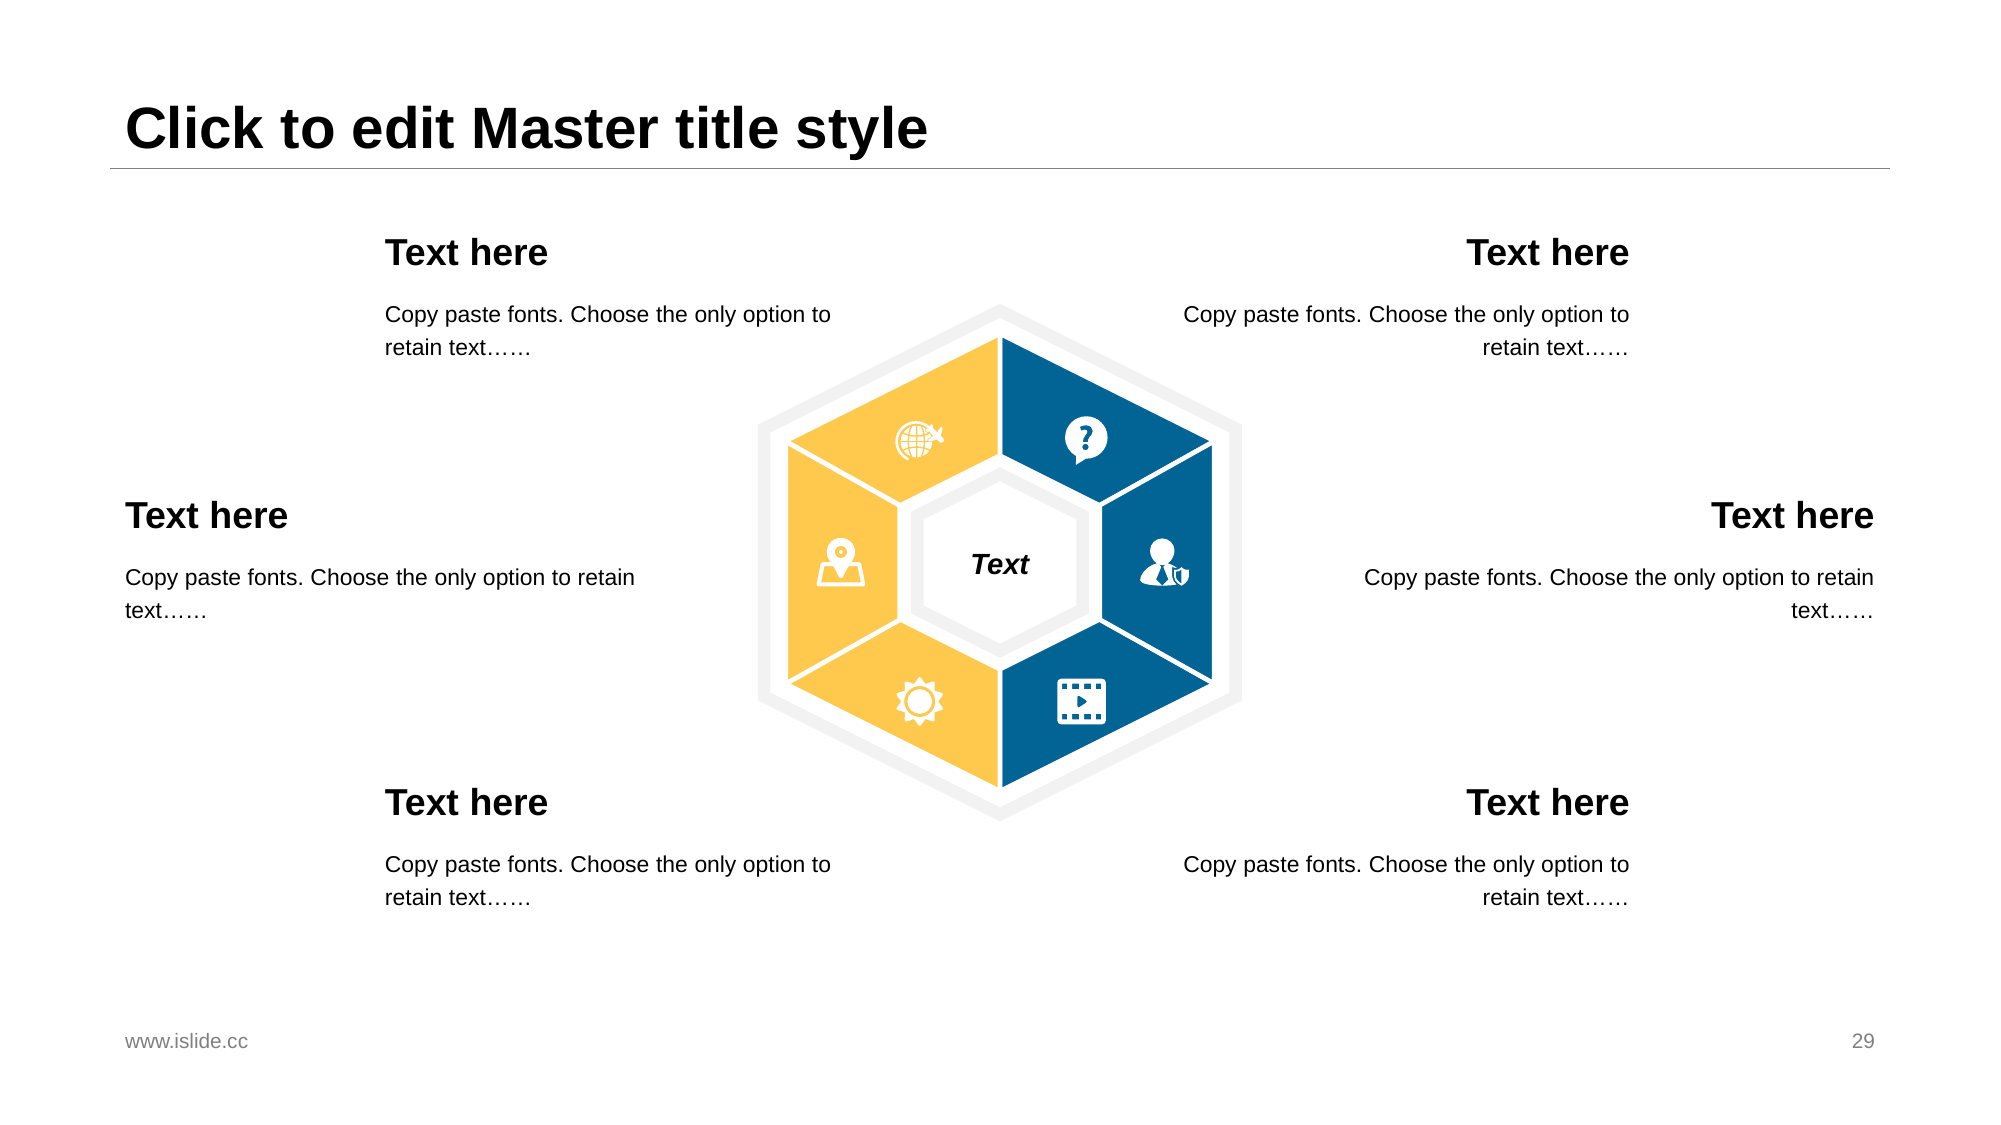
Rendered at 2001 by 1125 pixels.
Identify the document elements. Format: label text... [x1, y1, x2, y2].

title Click to edit Master title style [109, 0, 1890, 169]
slide_number 29 [1412, 1023, 1890, 1058]
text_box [109, 214, 1890, 934]
footer www.islide.cc [109, 1023, 790, 1058]
